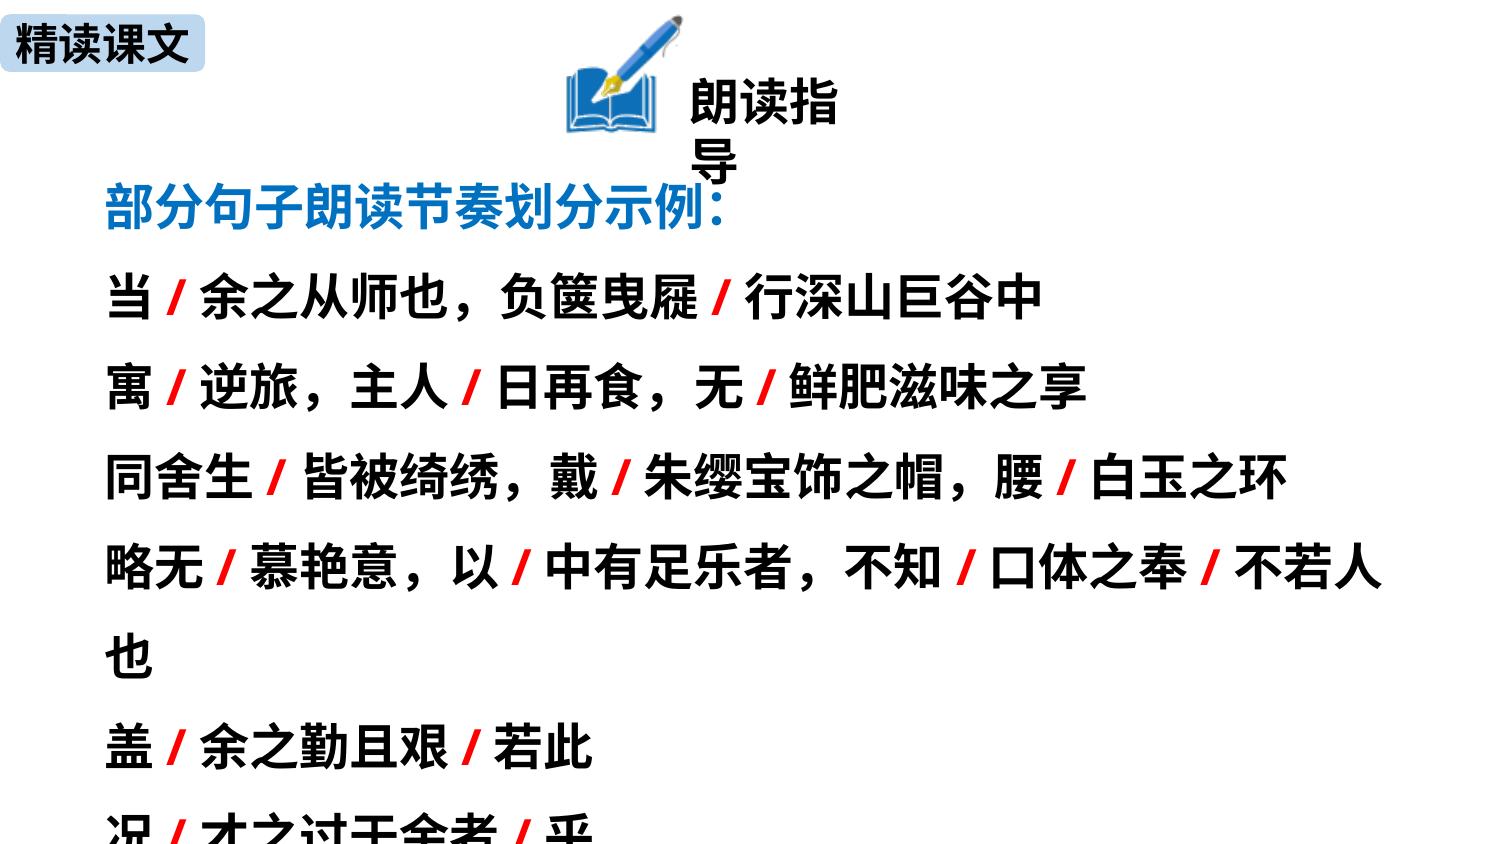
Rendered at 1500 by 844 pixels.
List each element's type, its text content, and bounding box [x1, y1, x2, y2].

text_box 精读课文 [0, 13, 207, 73]
picture [556, 12, 689, 141]
text_box 朗读指导 [689, 61, 905, 141]
text_box 部分句子朗读节奏划分示例： 当/余之从师也，负箧曳屣/行深山巨谷中 寓/逆旅，主人/日再食，无/鲜肥滋味之享 同舍生/皆被绮绣，戴/朱缨宝饰之帽，腰/白玉之环 略无/慕艳意，以/中有足乐者，不知/口体之奉/不若人也 盖/余之勤且艰/若此 况/才之过于余者/乎 [93, 140, 1443, 844]
